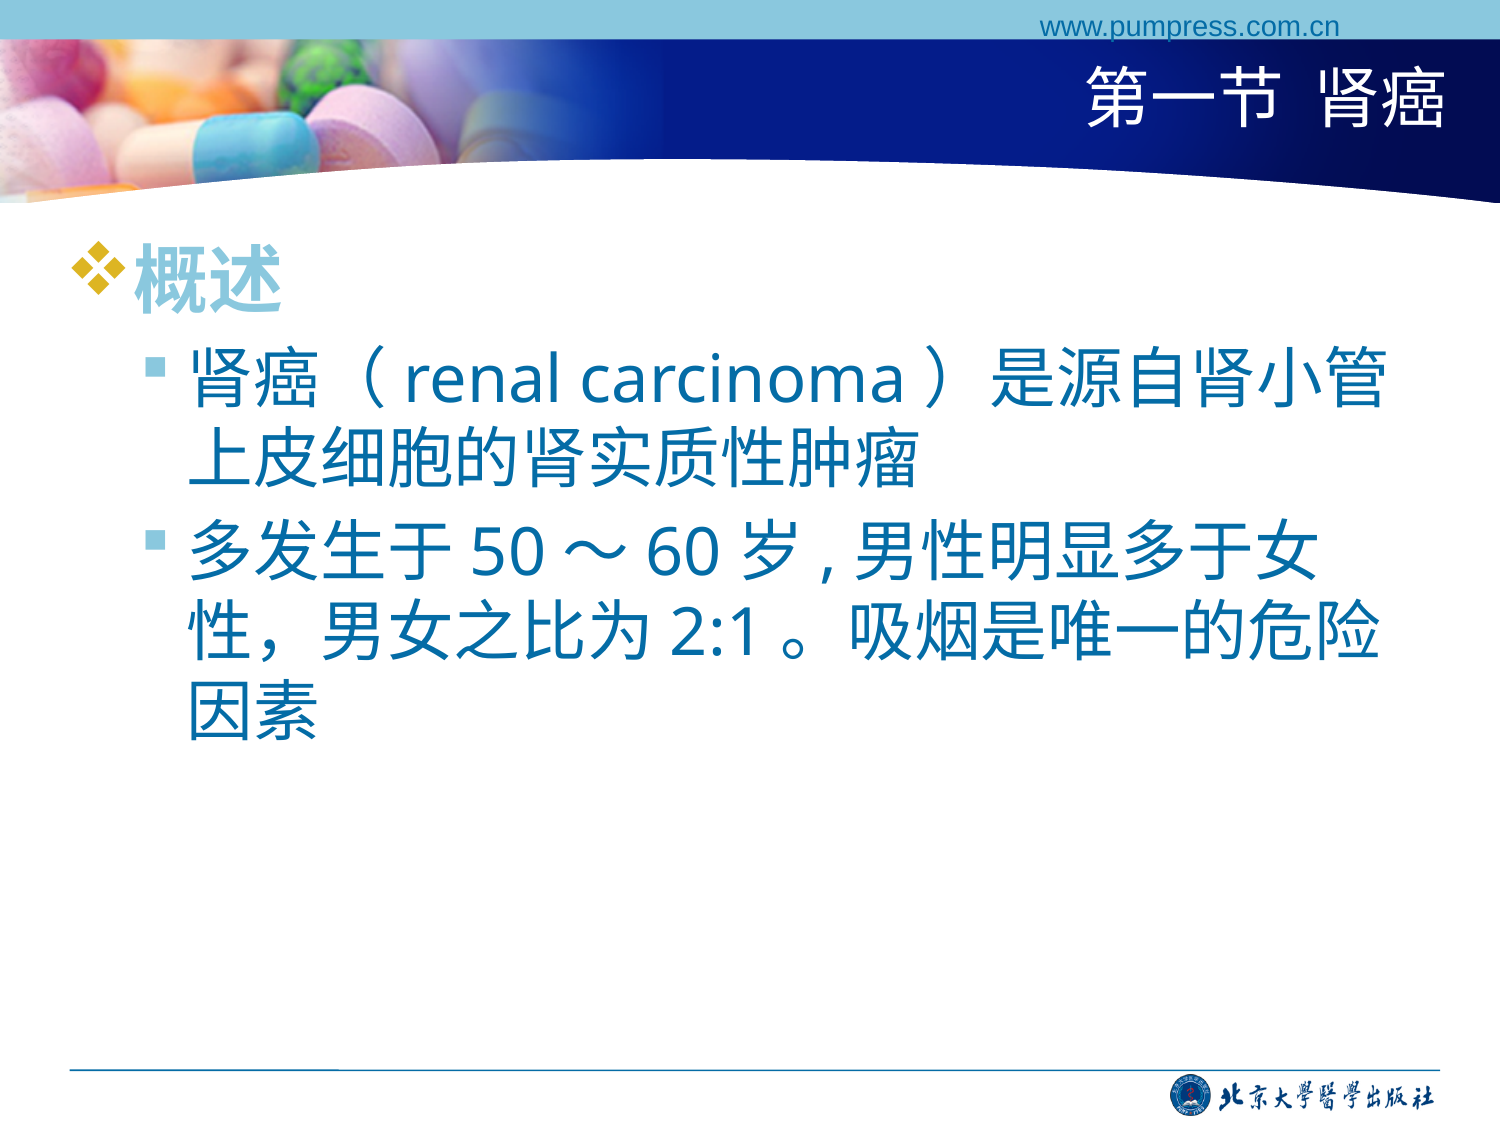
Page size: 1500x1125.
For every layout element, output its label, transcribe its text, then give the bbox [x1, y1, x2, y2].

picture [1170, 1074, 1436, 1118]
picture [0, 40, 1500, 203]
list 概述 肾癌（renal carcinoma）是源自肾小管上皮细胞的肾实质性肿瘤 多发生于50～60岁,男性明显多于女性，男女之比为2:1。吸烟是唯一的危险因素 [49, 224, 1463, 1026]
slide_number www.pumpress.com.cn [1025, 0, 1463, 38]
title 第一节 肾癌 [137, 49, 1463, 143]
